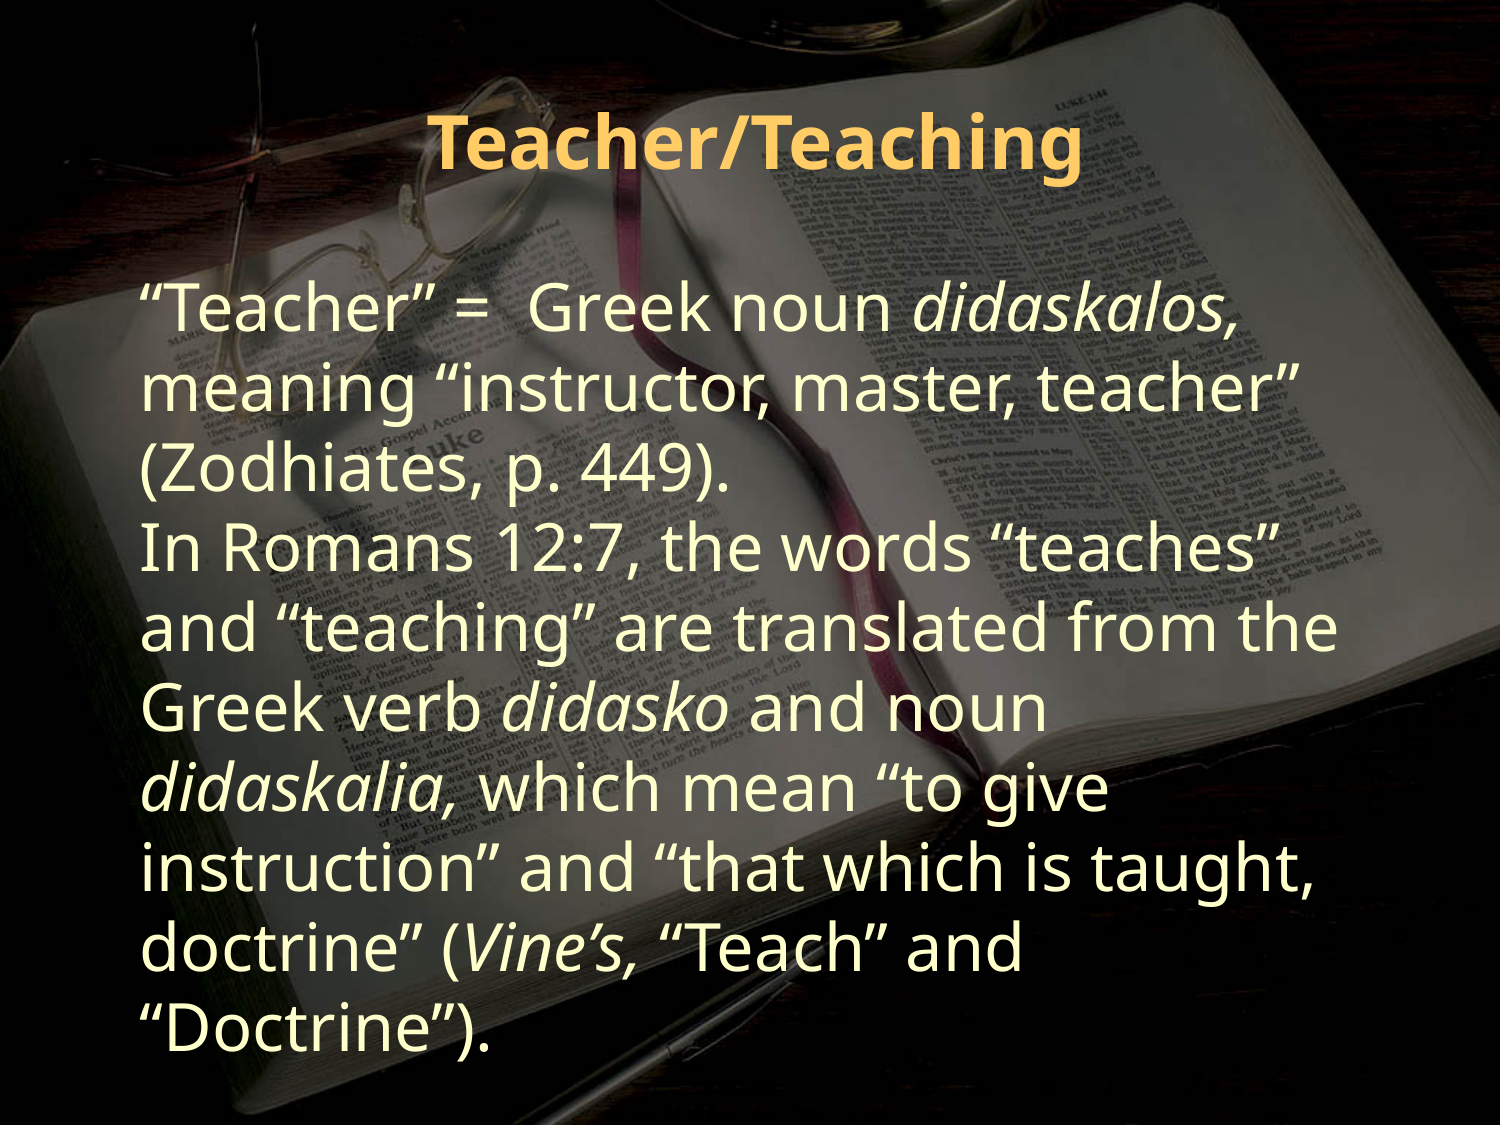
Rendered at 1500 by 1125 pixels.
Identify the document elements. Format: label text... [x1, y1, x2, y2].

text_box Teacher/Teaching “Teacher” = Greek noun didaskalos, meaning “instructor, master, teacher” (Zodhiates, p. 449). In Romans 12:7, the words “teaches” and “teaching” are translated from the Greek verb didasko and noun didaskalia, which mean “to give instruction” and “that which is taught, doctrine” (Vine’s, “Teach” and “Doctrine”). [124, 87, 1388, 1072]
picture [0, 0, 1500, 1125]
